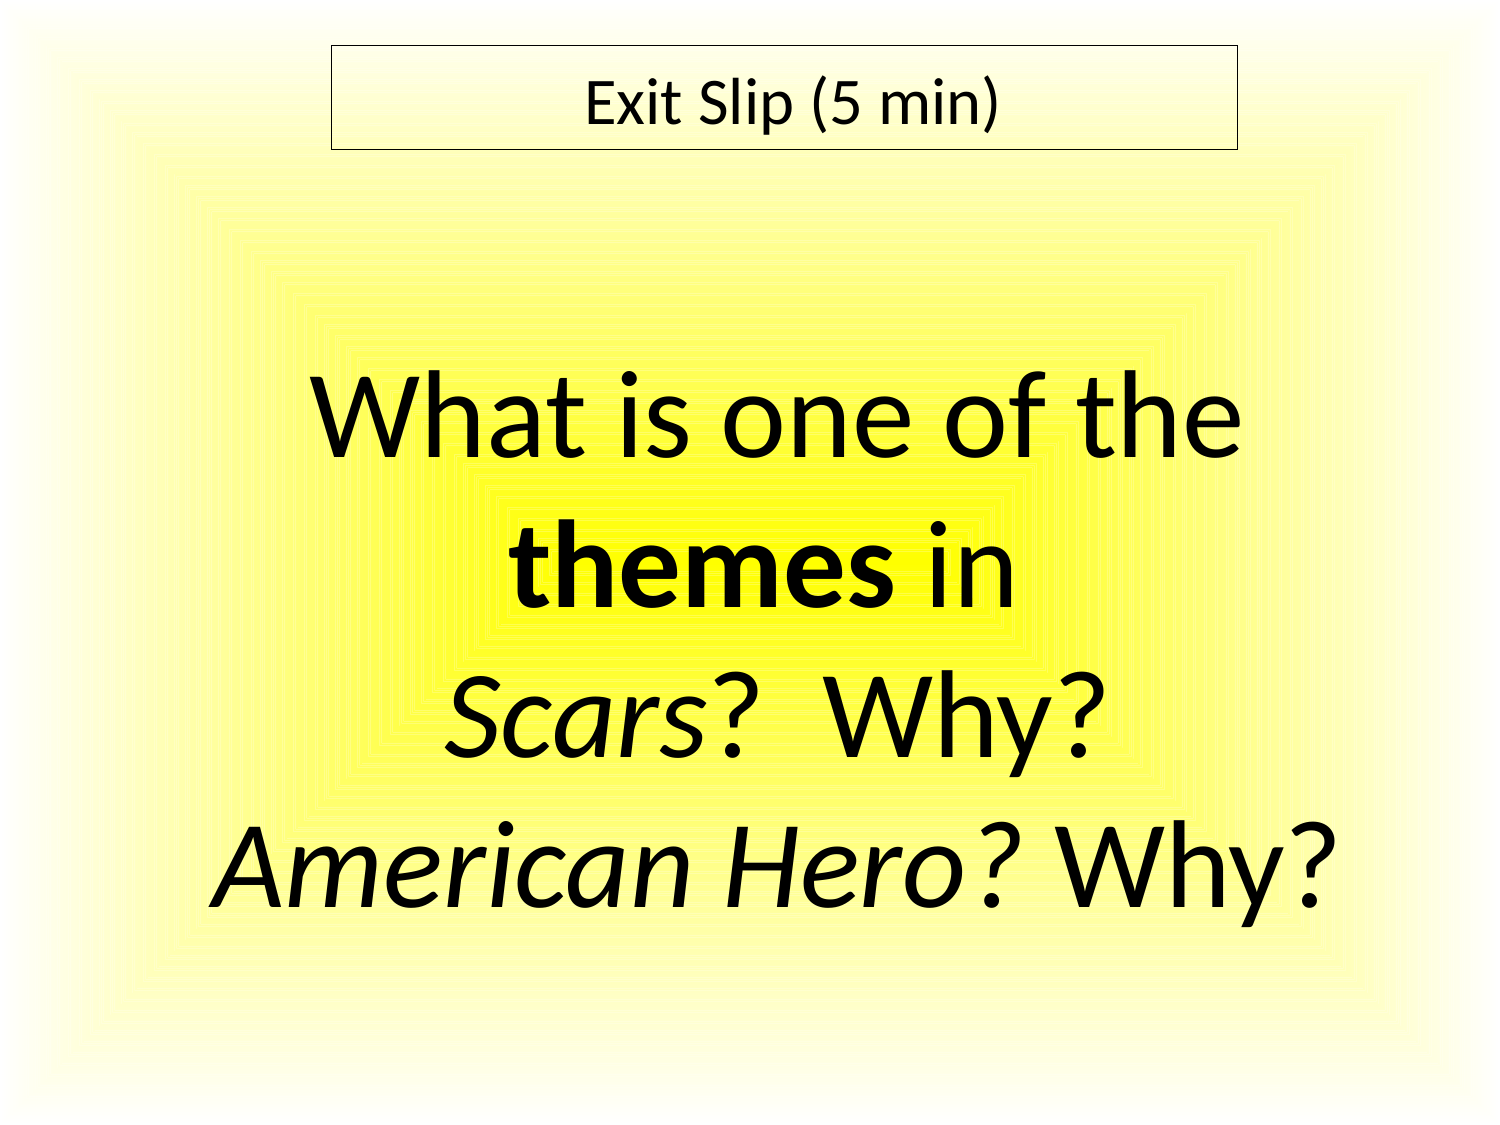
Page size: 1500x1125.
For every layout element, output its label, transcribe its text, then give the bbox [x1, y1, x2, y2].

text_box What is one of the themes in Scars? Why? American Hero? Why? [187, 324, 1369, 940]
text_box Exit Slip (5 min) [331, 45, 1238, 150]
